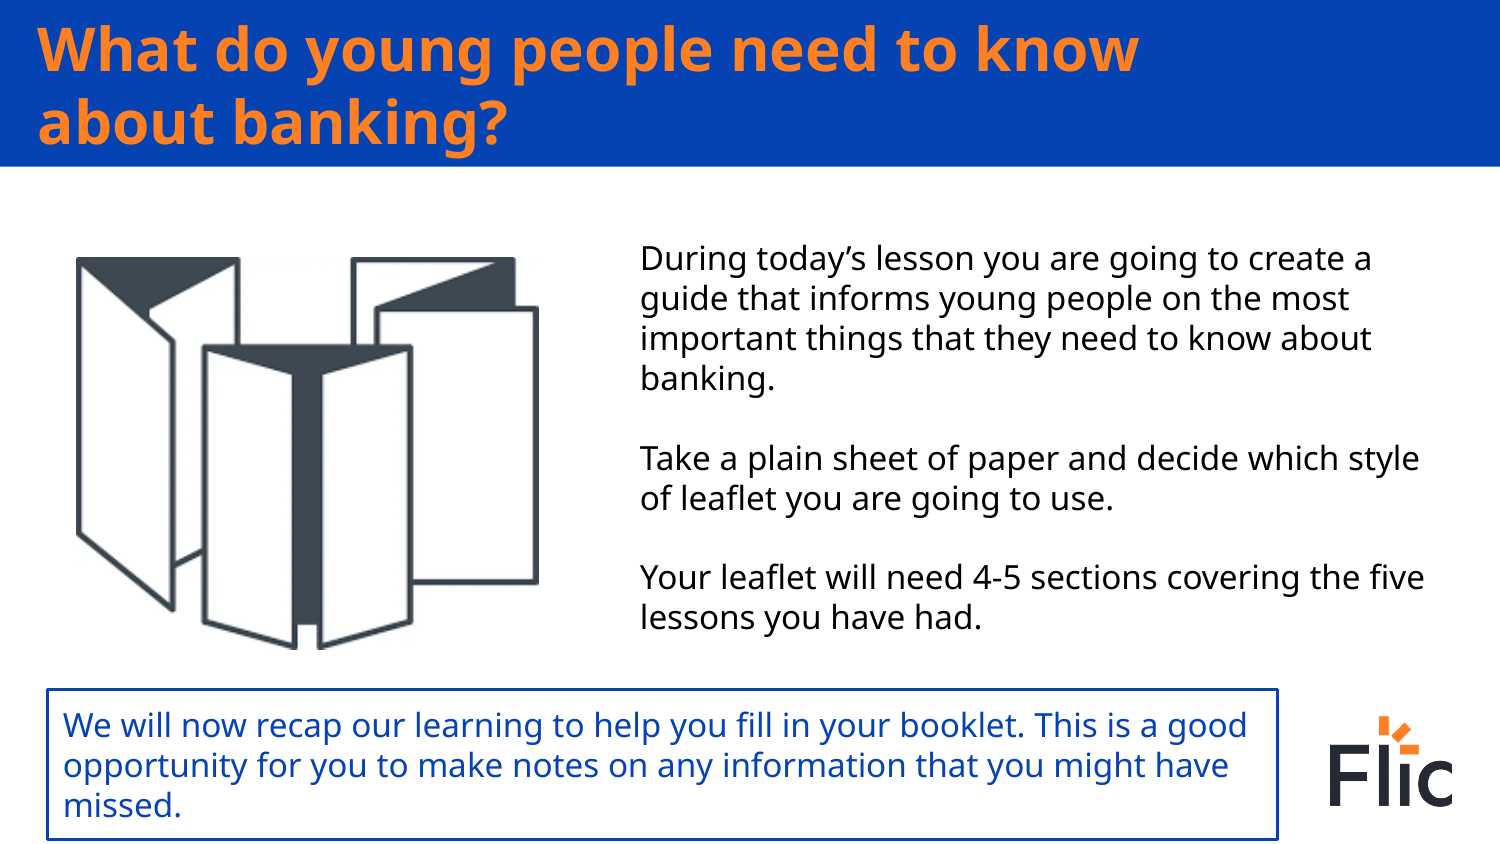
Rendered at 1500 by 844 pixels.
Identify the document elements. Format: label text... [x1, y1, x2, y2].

text_box We will now recap our learning to help you fill in your booklet. This is a good opportunity for you to make notes on any information that you might have missed. [47, 689, 1278, 840]
picture [76, 256, 539, 650]
title What do young people need to know about banking? [22, 41, 1351, 127]
text_box During today’s lesson you are going to create a guide that informs young people on the most important things that they need to know about banking. Take a plain sheet of paper and decide which style of leaflet you are going to use. Your leaflet will need 4-5 sections covering the five lessons you have had. [625, 222, 1464, 652]
picture [1330, 716, 1452, 807]
